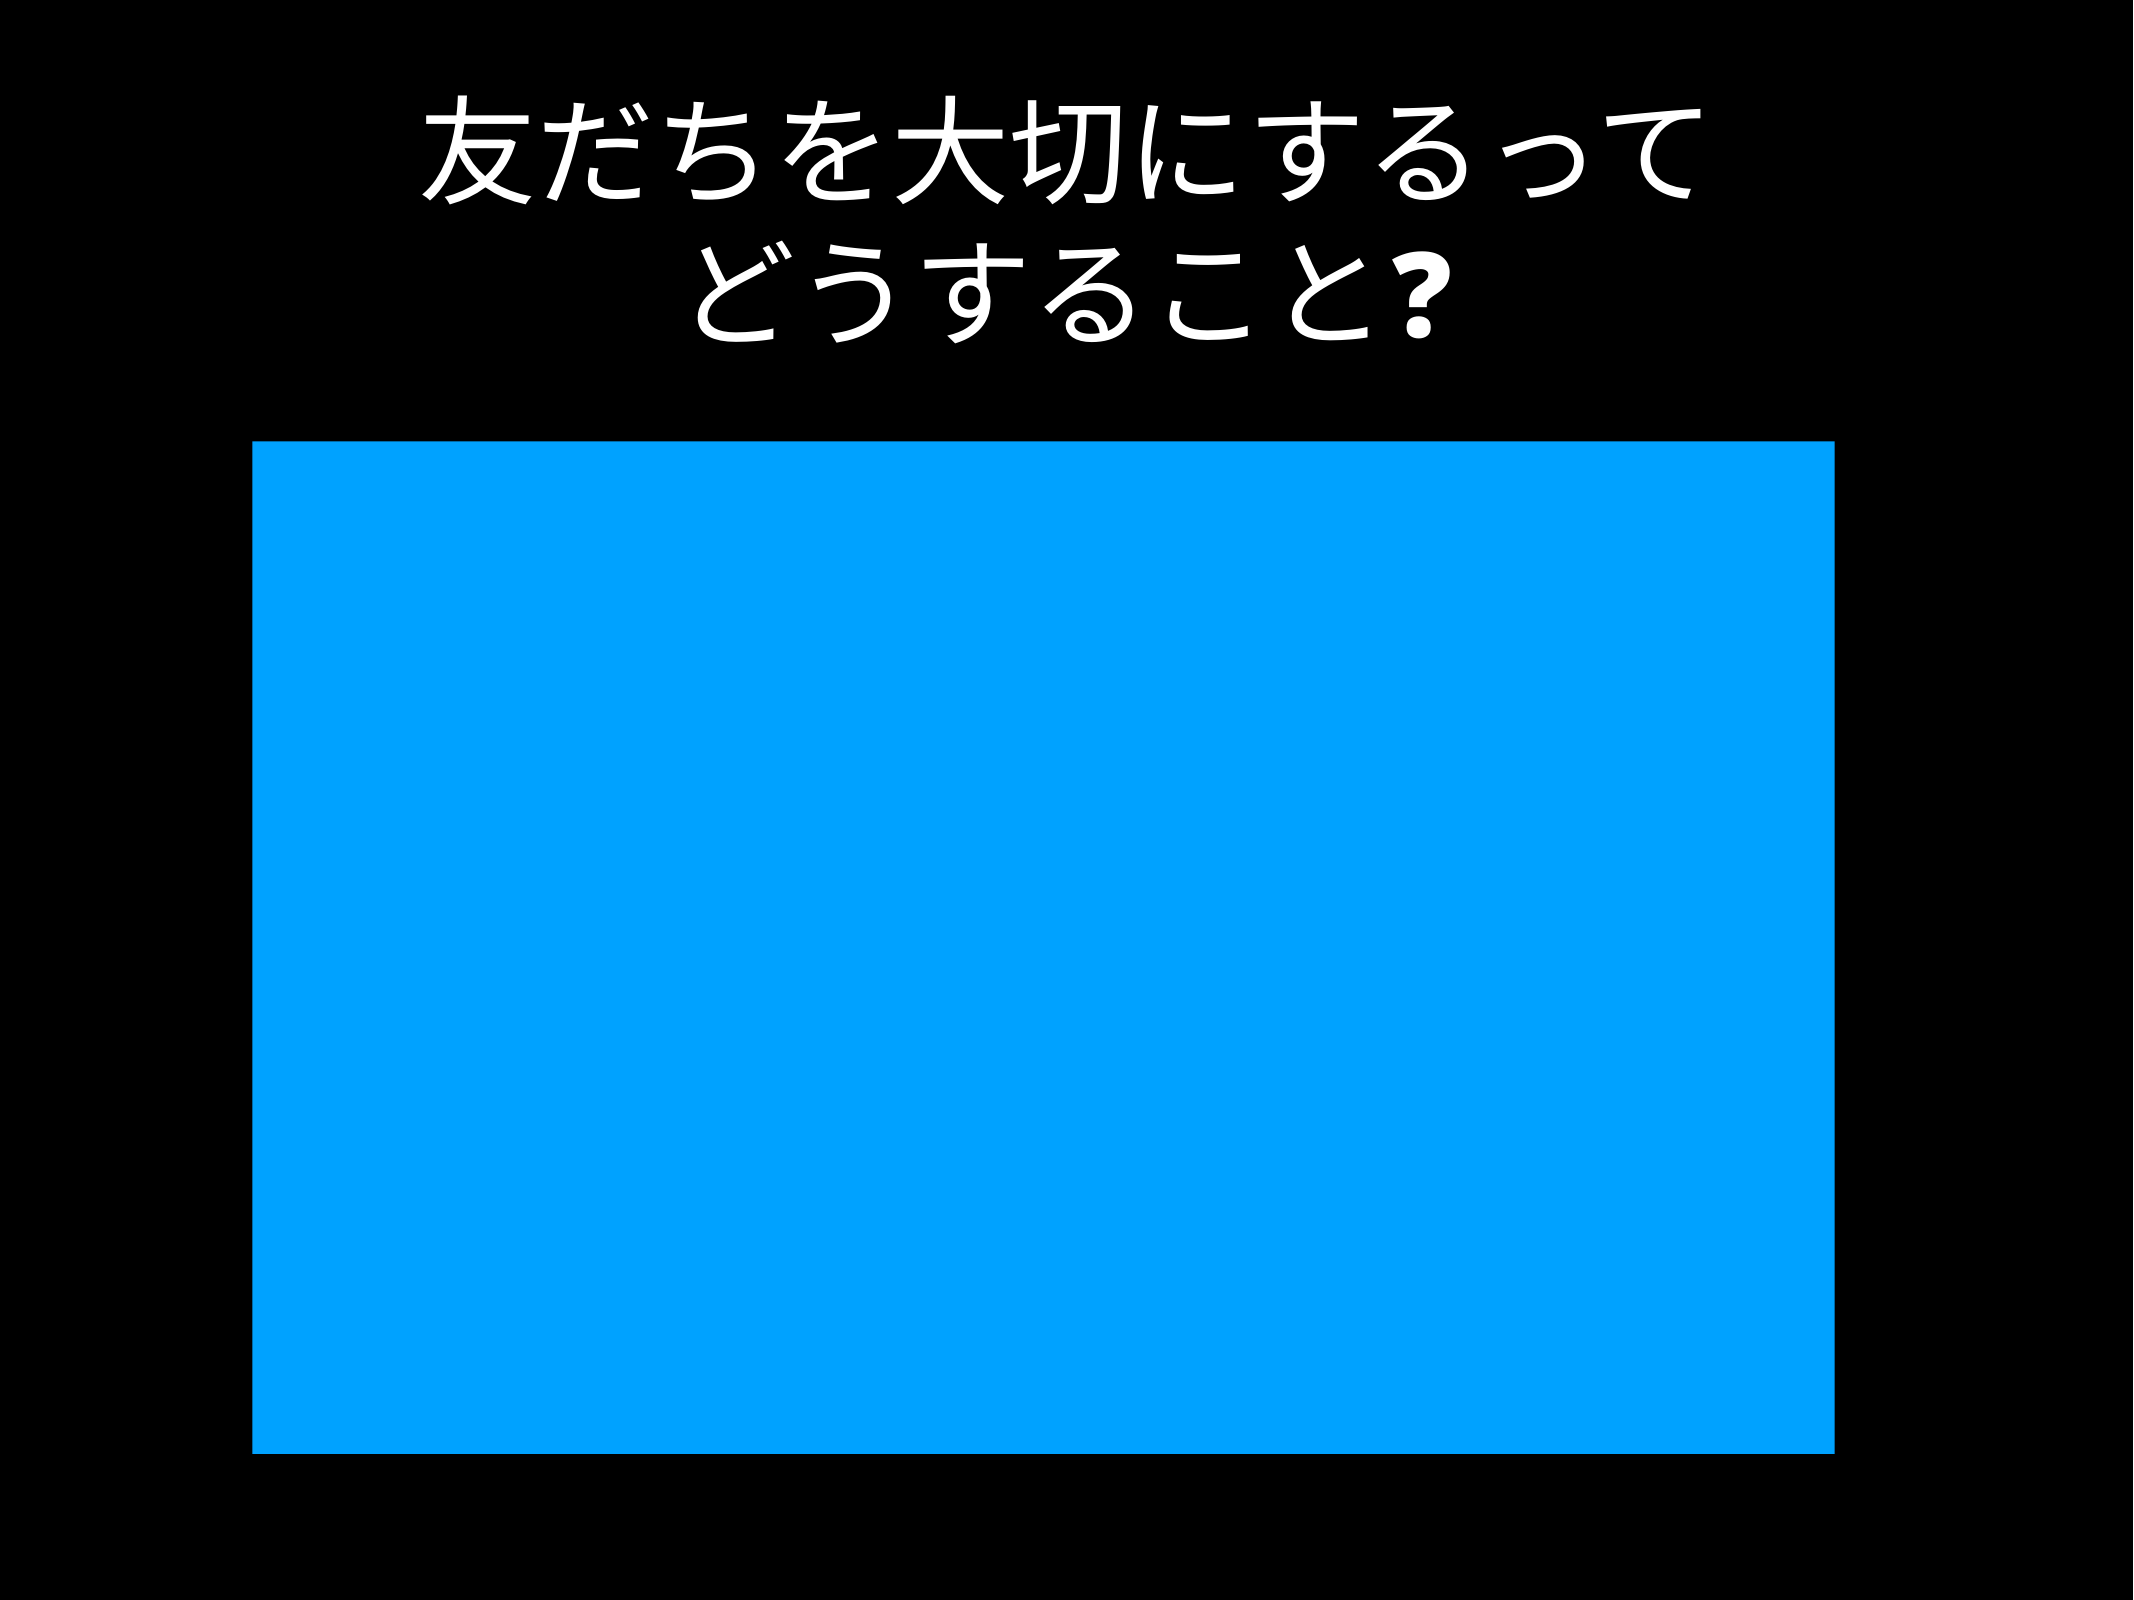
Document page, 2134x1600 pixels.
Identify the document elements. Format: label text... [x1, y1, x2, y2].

text_box [252, 441, 1835, 1454]
title 友だちを大切にするって どうすること❓ [155, 41, 1978, 397]
